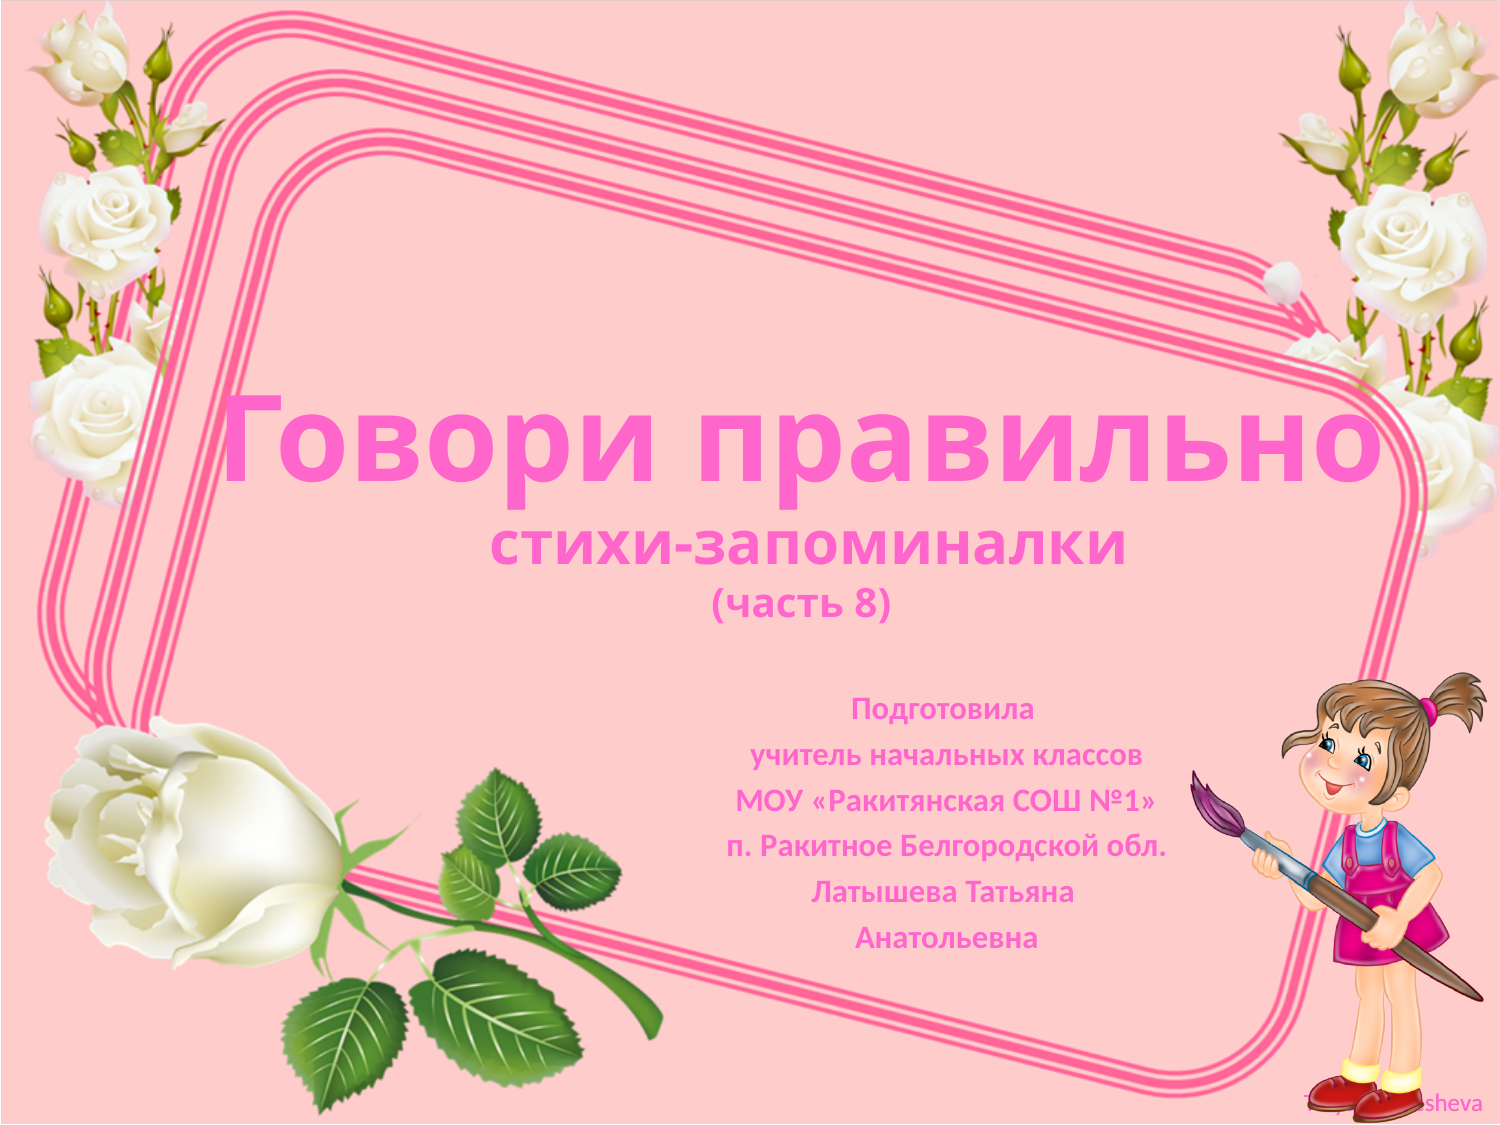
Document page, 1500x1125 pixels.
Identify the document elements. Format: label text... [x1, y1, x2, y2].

subtitle Подготовила учитель начальных классов МОУ «Ракитянская СОШ №1» п. Ракитное Белгородской обл. Латышева Татьяна Анатольевна [421, 679, 1181, 968]
picture [0, 0, 1500, 1125]
title Говори правильно стихи-запоминалки (часть 8) [164, 351, 1439, 635]
